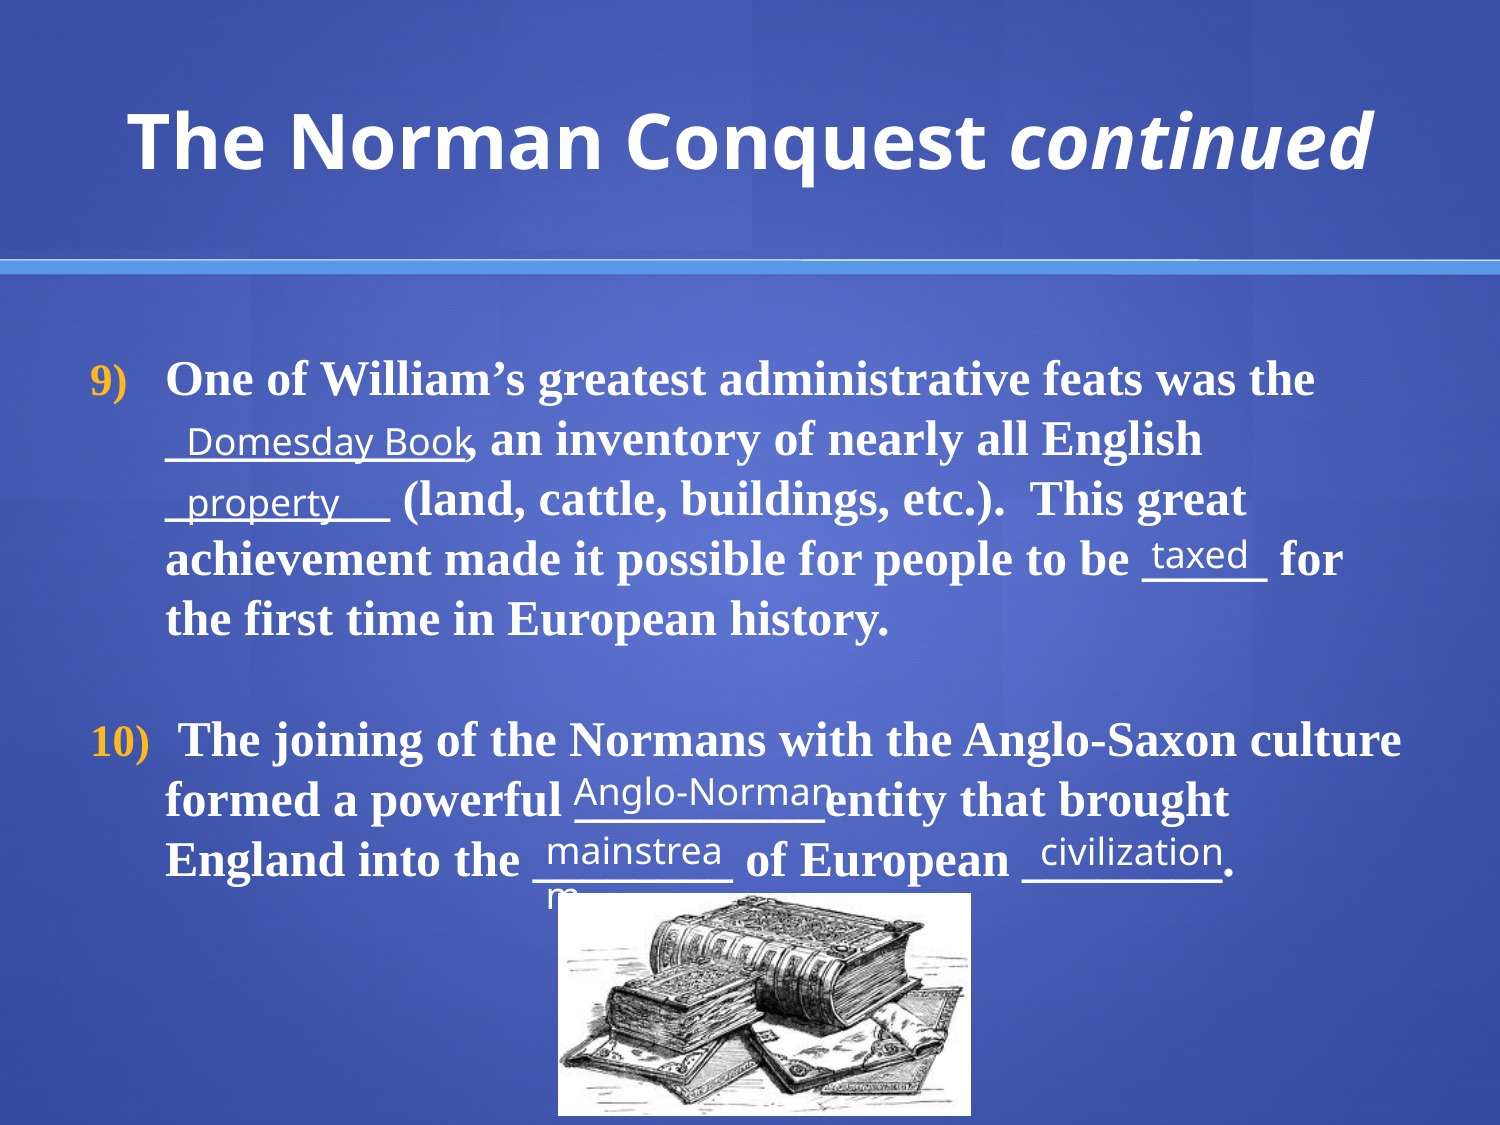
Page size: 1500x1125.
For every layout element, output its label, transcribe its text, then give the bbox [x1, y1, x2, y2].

text_box Domesday Book [171, 410, 821, 471]
title The Norman Conquest continued [75, 45, 1425, 233]
text_box Anglo-Norman [558, 760, 1064, 821]
text_box mainstream [530, 819, 771, 925]
text_box civilization [1025, 820, 1240, 881]
picture [557, 892, 972, 1117]
list One of William’s greatest administrative feats was the ____________, an inventory of nearly all English _________ (land, cattle, buildings, etc.). This great achievement made it possible for people to be _____ for the first time in European history. The joining of the Normans with the Anglo-Saxon culture formed a powerful __________entity that brought England into the ________ of European ________. [75, 337, 1425, 988]
text_box taxed [1136, 523, 1369, 584]
text_box property [171, 471, 412, 531]
